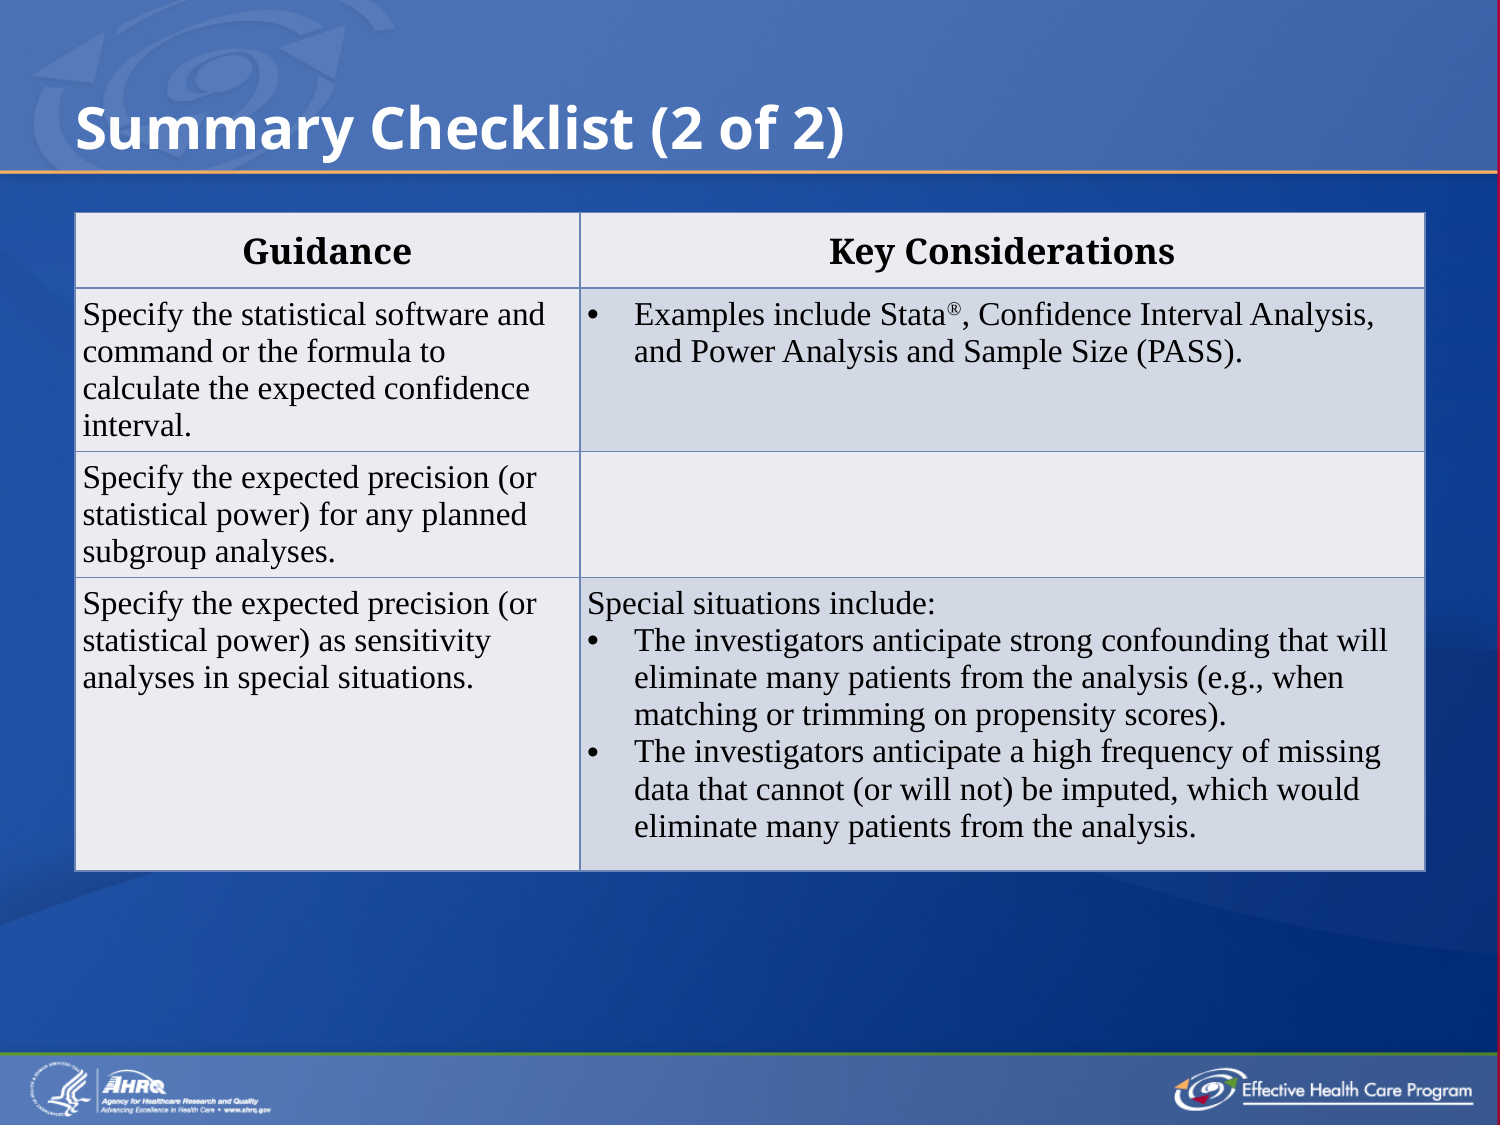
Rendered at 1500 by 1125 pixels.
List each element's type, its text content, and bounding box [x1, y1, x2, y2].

table_header Key Considerations [581, 213, 1424, 287]
table_cell [581, 452, 1424, 577]
table_cell Specify the expected precision (or statistical power) for any planned subgroup analyses. [76, 452, 579, 577]
table_cell Specify the statistical software and command or the formula to calculate the expected confidence interval. [76, 289, 579, 451]
table_cell Special situations include: The investigators anticipate strong confounding that will eliminate many patients from the analysis (e.g., when matching or trimming on propensity scores). The investigators anticipate a high frequency of missing data that cannot (or will not) be imputed, which would eliminate many patients from the analysis. [581, 578, 1424, 870]
table_header Guidance [76, 213, 579, 287]
picture [0, 0, 1500, 1125]
table_cell Specify the expected precision (or statistical power) as sensitivity analyses in special situations. [76, 578, 579, 870]
title Summary Checklist (2 of 2) [75, 21, 1425, 163]
table_cell Examples include Stata, Confidence Interval Analysis, and Power Analysis and Sample Size (PASS). [581, 289, 1424, 451]
